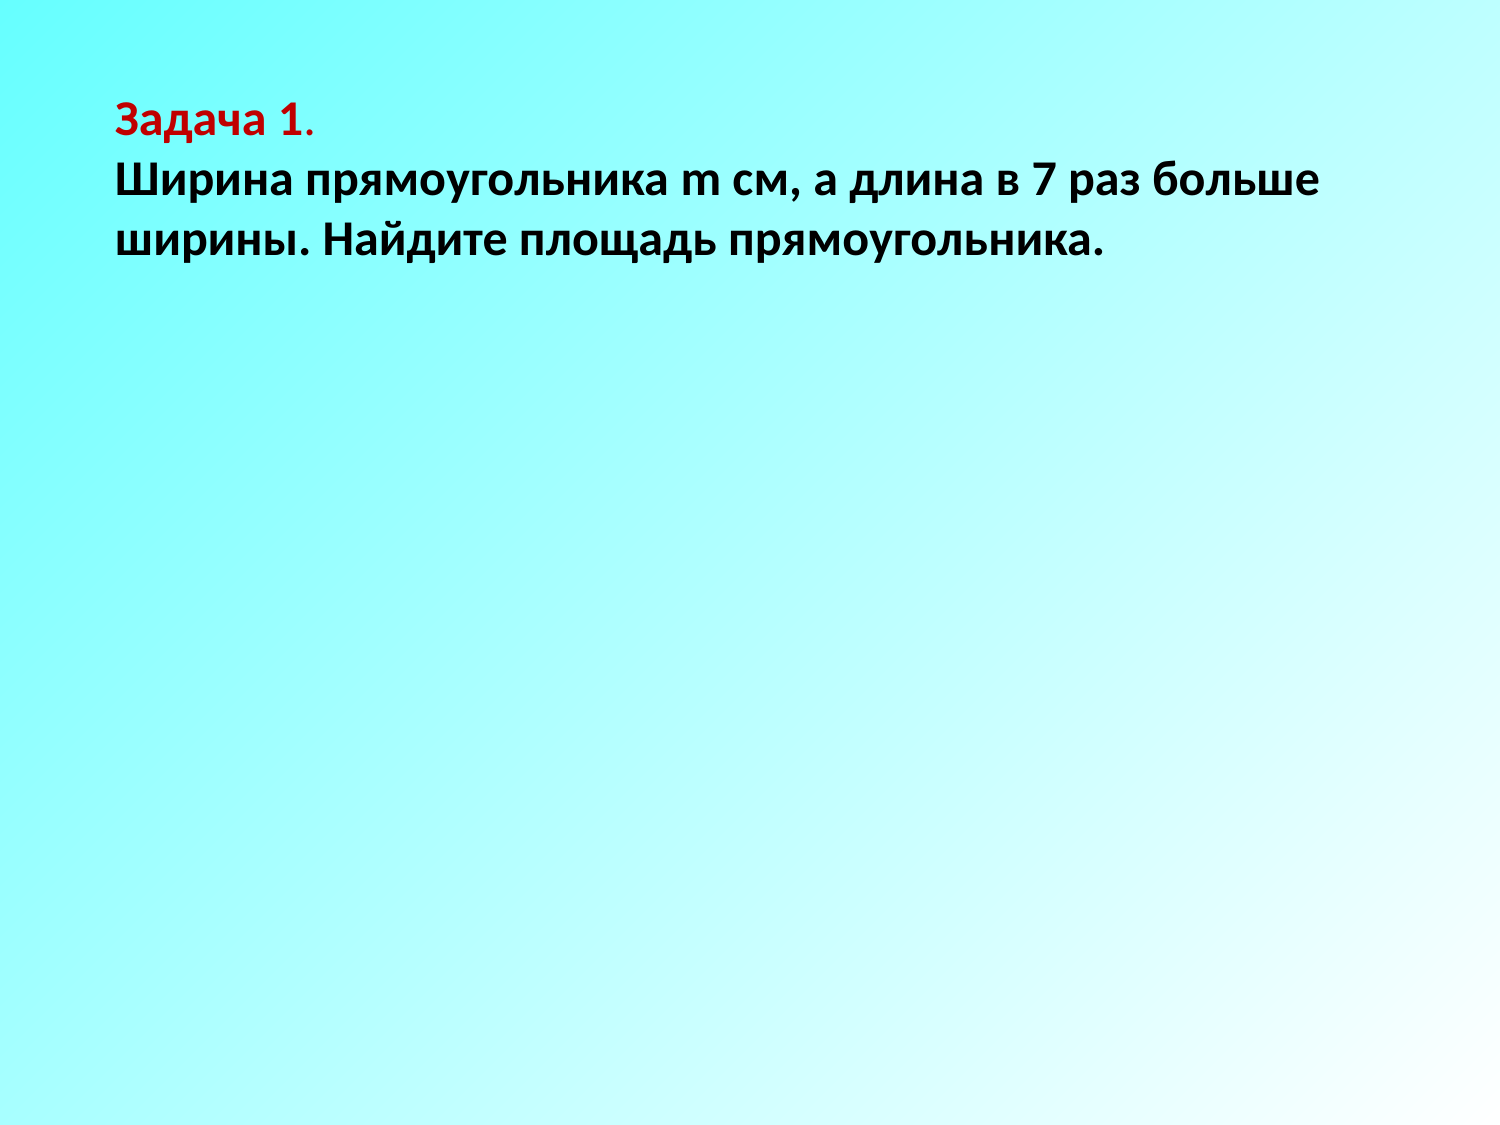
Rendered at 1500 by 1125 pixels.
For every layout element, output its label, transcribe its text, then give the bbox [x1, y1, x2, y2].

text_box Задача 1. Ширина прямоугольника m см, а длина в 7 раз больше ширины. Найдите площадь прямоугольника. [100, 78, 1400, 273]
